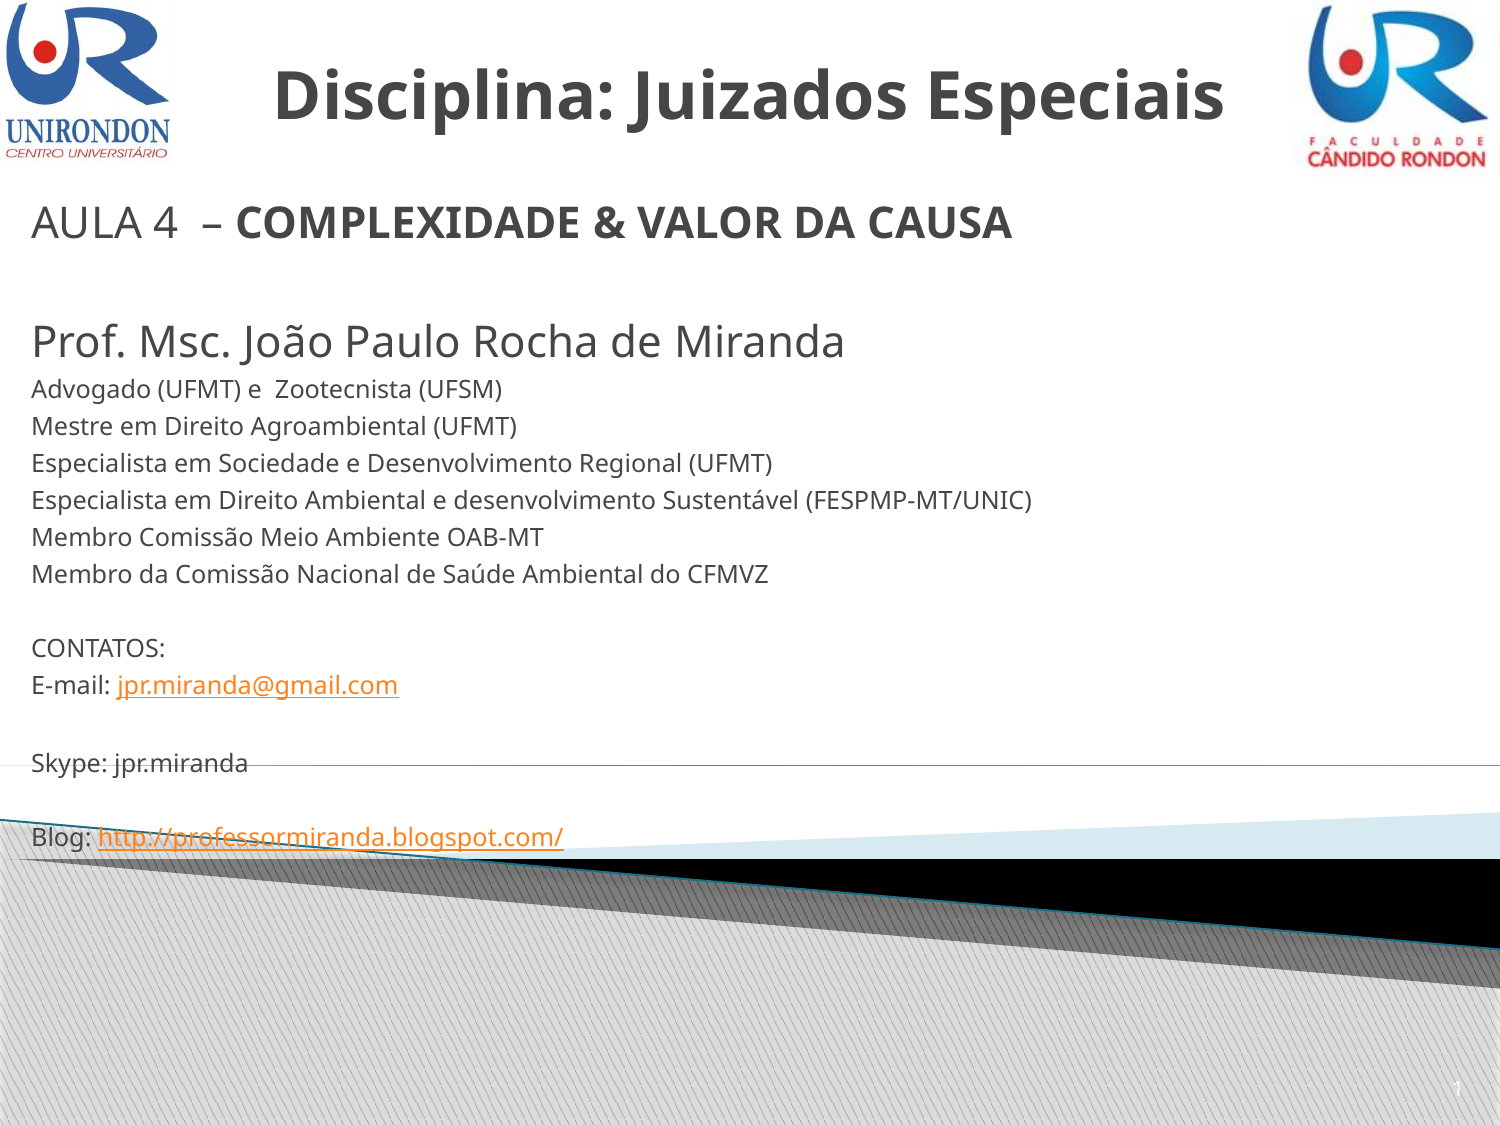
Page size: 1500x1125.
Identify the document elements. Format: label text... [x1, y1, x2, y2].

subtitle AULA 4 – COMPLEXIDADE & VALOR DA CAUSA Prof. Msc. João Paulo Rocha de Miranda Advogado (UFMT) e Zootecnista (UFSM) Mestre em Direito Agroambiental (UFMT) Especialista em Sociedade e Desenvolvimento Regional (UFMT) Especialista em Direito Ambiental e desenvolvimento Sustentável (FESPMP-MT/UNIC) Membro Comissão Meio Ambiente OAB-MT Membro da Comissão Nacional de Saúde Ambiental do CFMVZ CONTATOS: E-mail: jpr.miranda@gmail.com Skype: jpr.miranda Blog: http://professormiranda.blogspot.com/ [23, 187, 1454, 868]
picture [118, 868, 1500, 989]
slide_number 1 [1418, 1051, 1479, 1112]
title Disciplina: Juizados Especiais [181, 35, 1286, 141]
picture [0, 0, 176, 164]
picture [1292, 0, 1500, 183]
